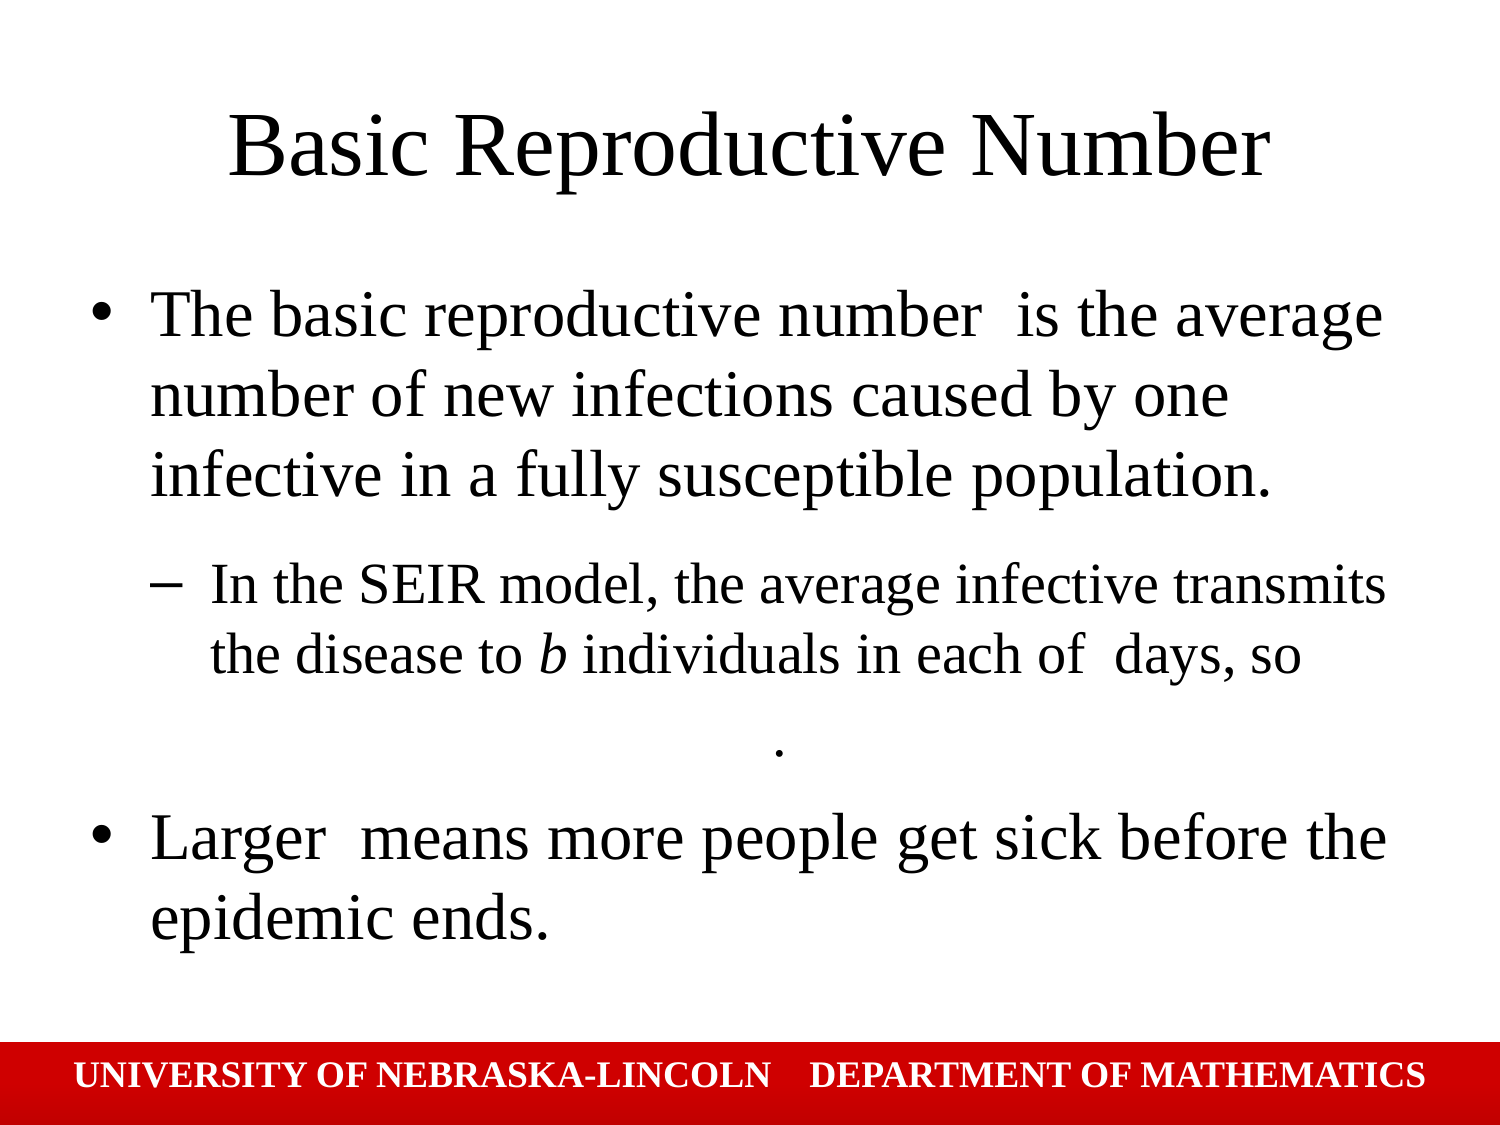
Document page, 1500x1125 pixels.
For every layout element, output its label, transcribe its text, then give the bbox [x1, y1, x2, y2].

title Basic Reproductive Number [75, 45, 1425, 233]
